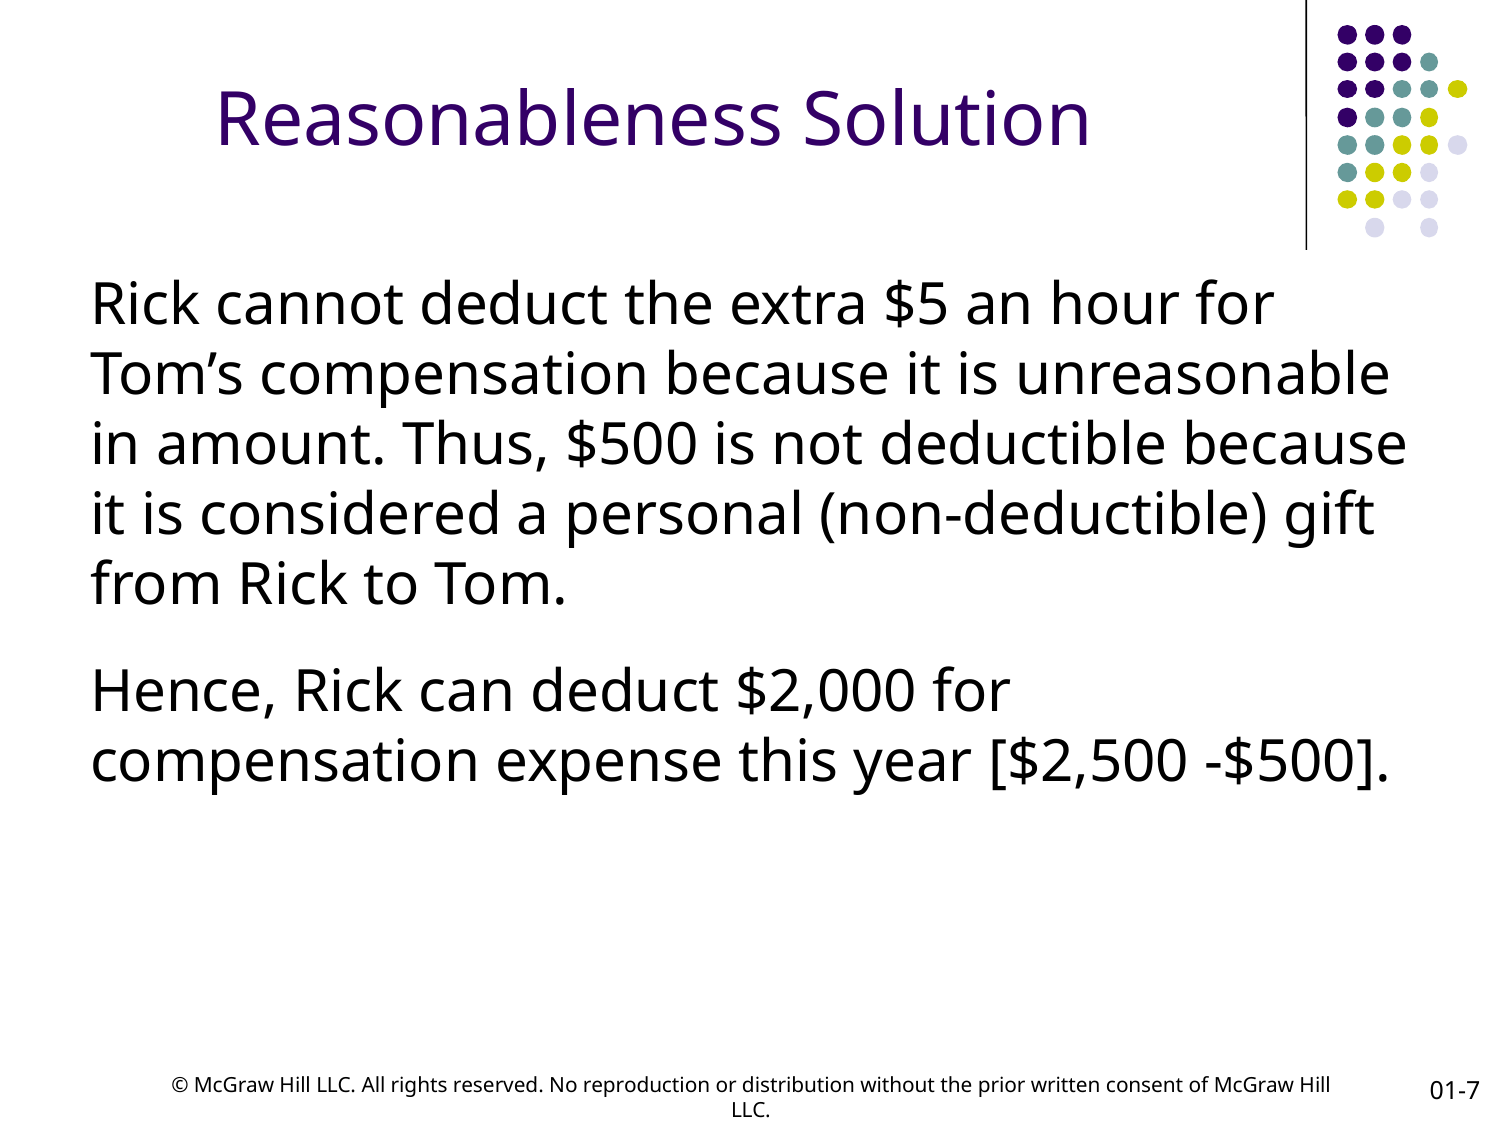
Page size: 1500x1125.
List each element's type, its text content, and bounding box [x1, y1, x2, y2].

list Rick cannot deduct the extra $5 an hour for Tom’s compensation because it is unreasonable in amount. Thus, $500 is not deductible because it is considered a personal (non-deductible) gift from Rick to Tom. Hence, Rick can deduct $2,000 for compensation expense this year [$2,500 -$500]. [75, 259, 1425, 1062]
title Reasonableness Solution [32, 8, 1275, 234]
slide_number 01-7 [1345, 1061, 1496, 1122]
